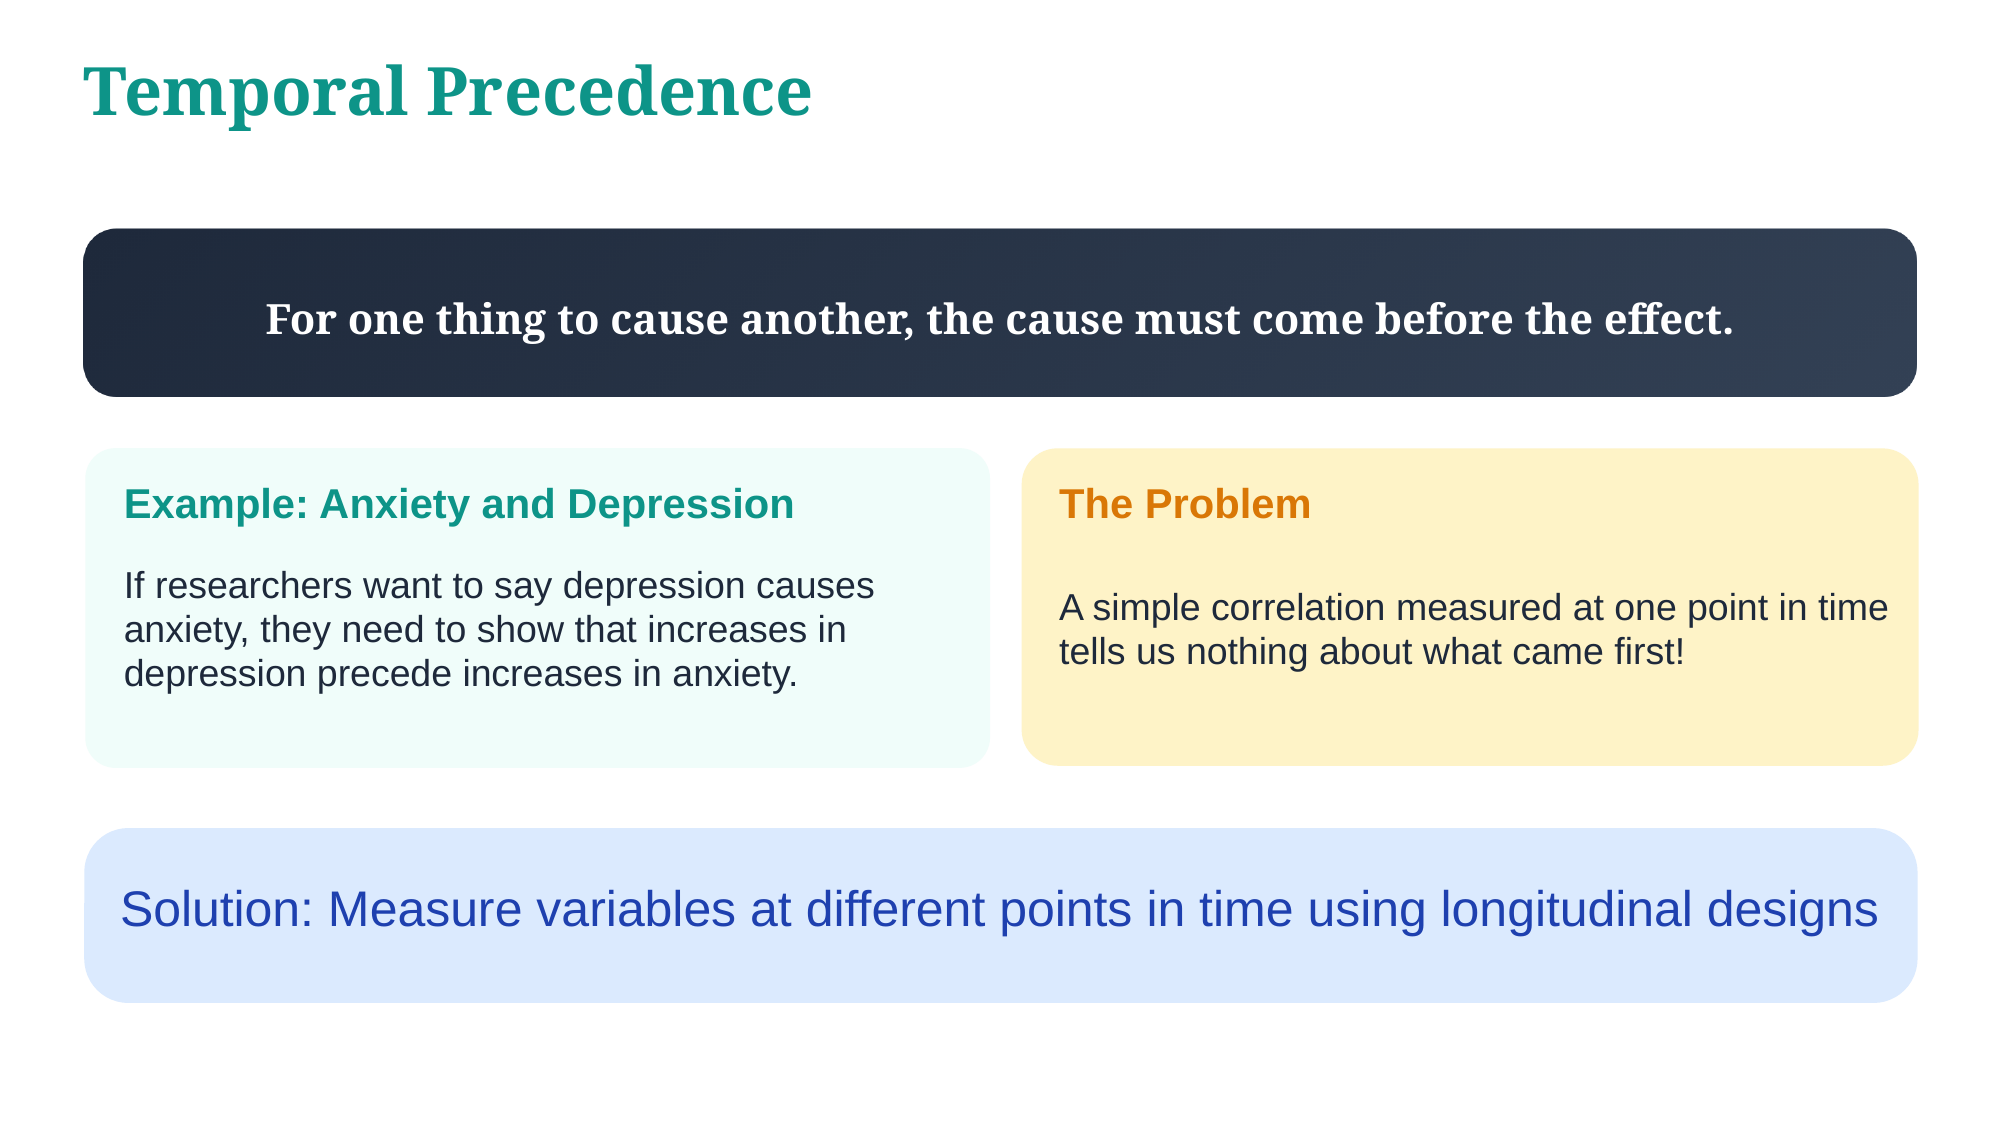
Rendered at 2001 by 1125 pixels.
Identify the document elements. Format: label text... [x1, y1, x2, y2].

text_box The Problem [1059, 485, 1899, 527]
text_box Temporal Precedence [83, 62, 1021, 130]
text_box [1021, 448, 1919, 766]
text_box [85, 448, 991, 768]
text_box [84, 828, 1918, 1003]
text_box If researchers want to say depression causes anxiety, they need to show that increases in depression precede increases in anxiety. [123, 562, 964, 695]
text_box Solution: Measure variables at different points in time using longitudinal designs [94, 895, 1906, 937]
picture [82, 225, 1918, 398]
text_box Example: Anxiety and Depression [123, 485, 964, 527]
text_box A simple correlation measured at one point in time tells us nothing about what came first! [1059, 584, 1899, 673]
